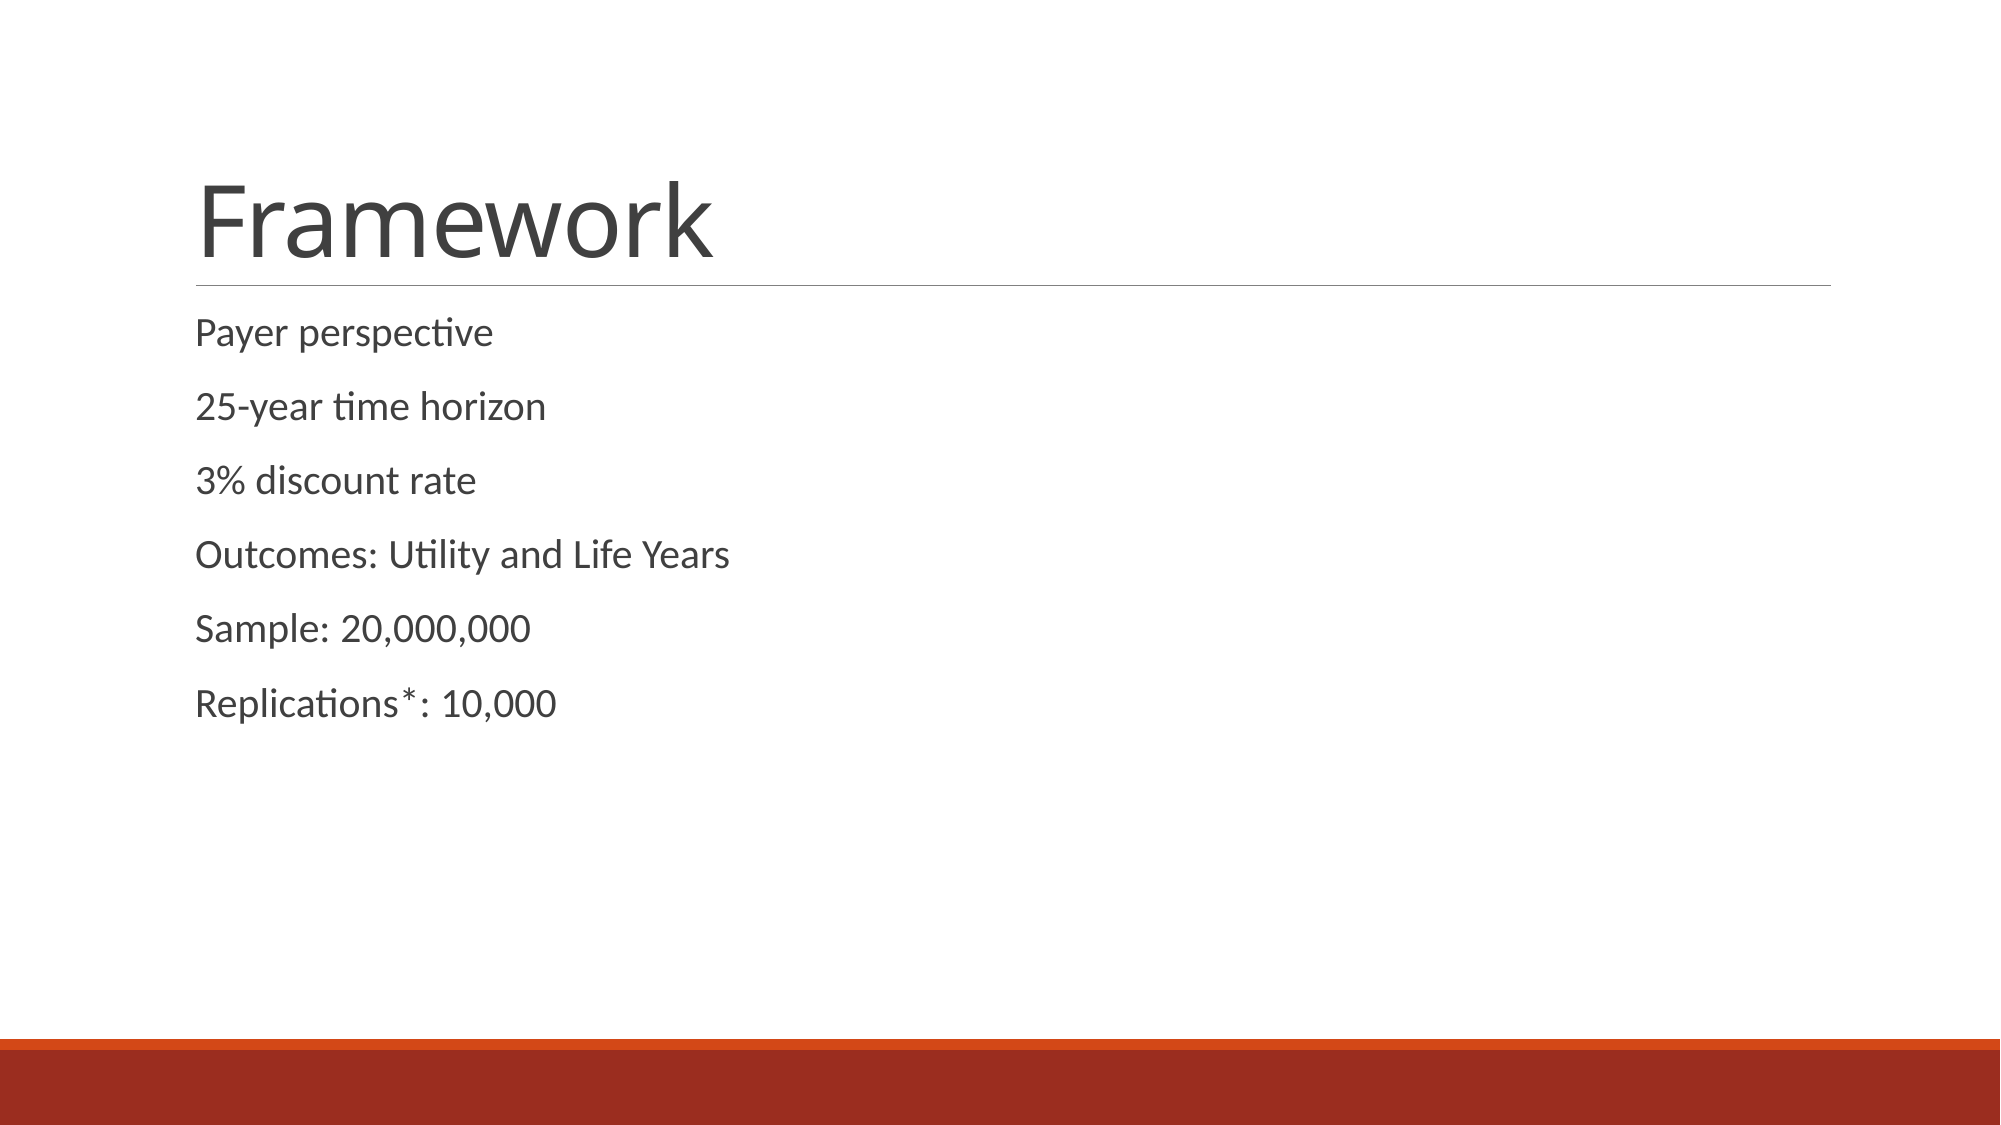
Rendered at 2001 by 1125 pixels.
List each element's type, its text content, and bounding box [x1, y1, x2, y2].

list Payer perspective 25-year time horizon 3% discount rate Outcomes: Utility and Life Years Sample: 20,000,000 Replications*: 10,000 [180, 302, 1830, 963]
title Framework [180, 47, 1830, 285]
